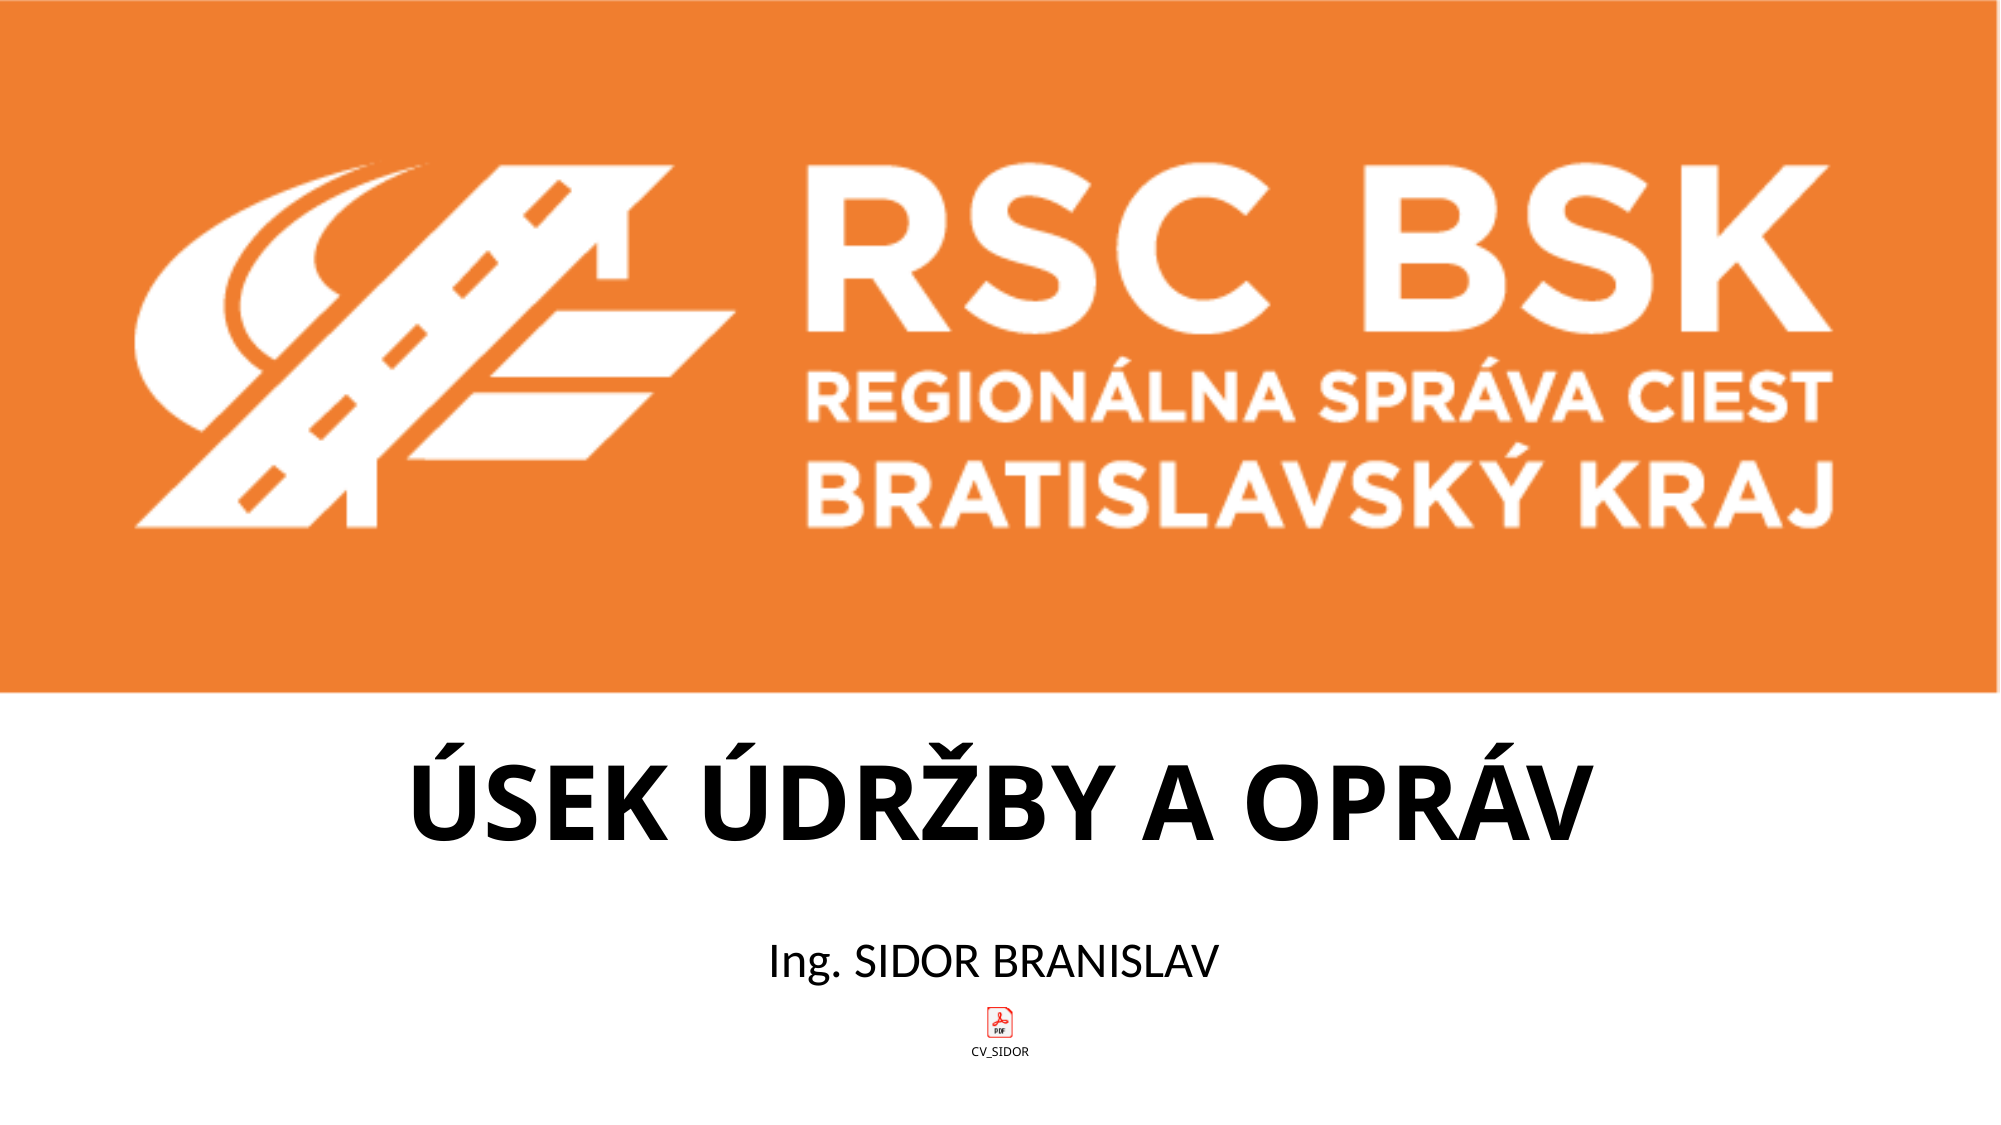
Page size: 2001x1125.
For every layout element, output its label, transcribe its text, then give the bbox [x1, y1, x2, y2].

title ÚSEK ÚDRŽBY A OPRÁV [105, 696, 1895, 962]
picture [0, 0, 2000, 696]
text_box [950, 1006, 1049, 1090]
subtitle Ing. SIDOR BRANISLAV [114, 915, 1886, 1007]
